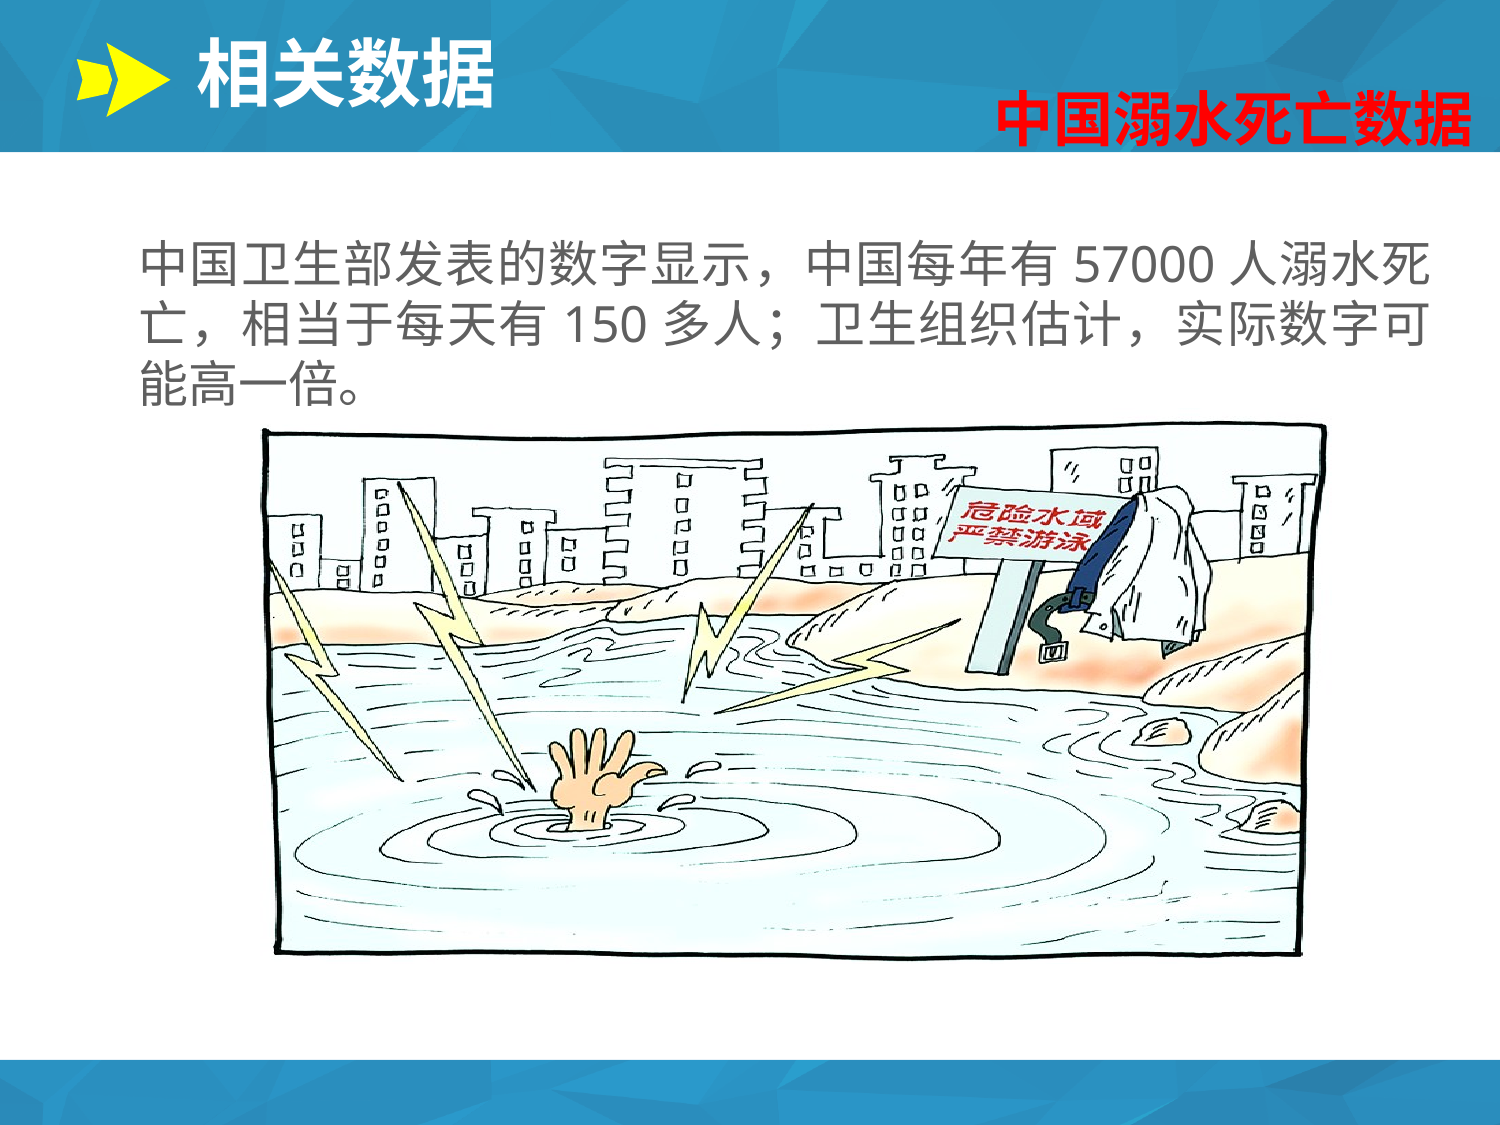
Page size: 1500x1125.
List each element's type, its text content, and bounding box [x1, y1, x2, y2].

title 中国溺水死亡数据 [978, 66, 1500, 162]
text_box 中国卫生部发表的数字显示，中国每年有57000人溺水死亡，相当于每天有150多人；卫生组织估计，实际数字可能高一倍。 [123, 224, 1447, 480]
picture [238, 408, 1333, 965]
text_box 相关数据 [182, 18, 512, 124]
